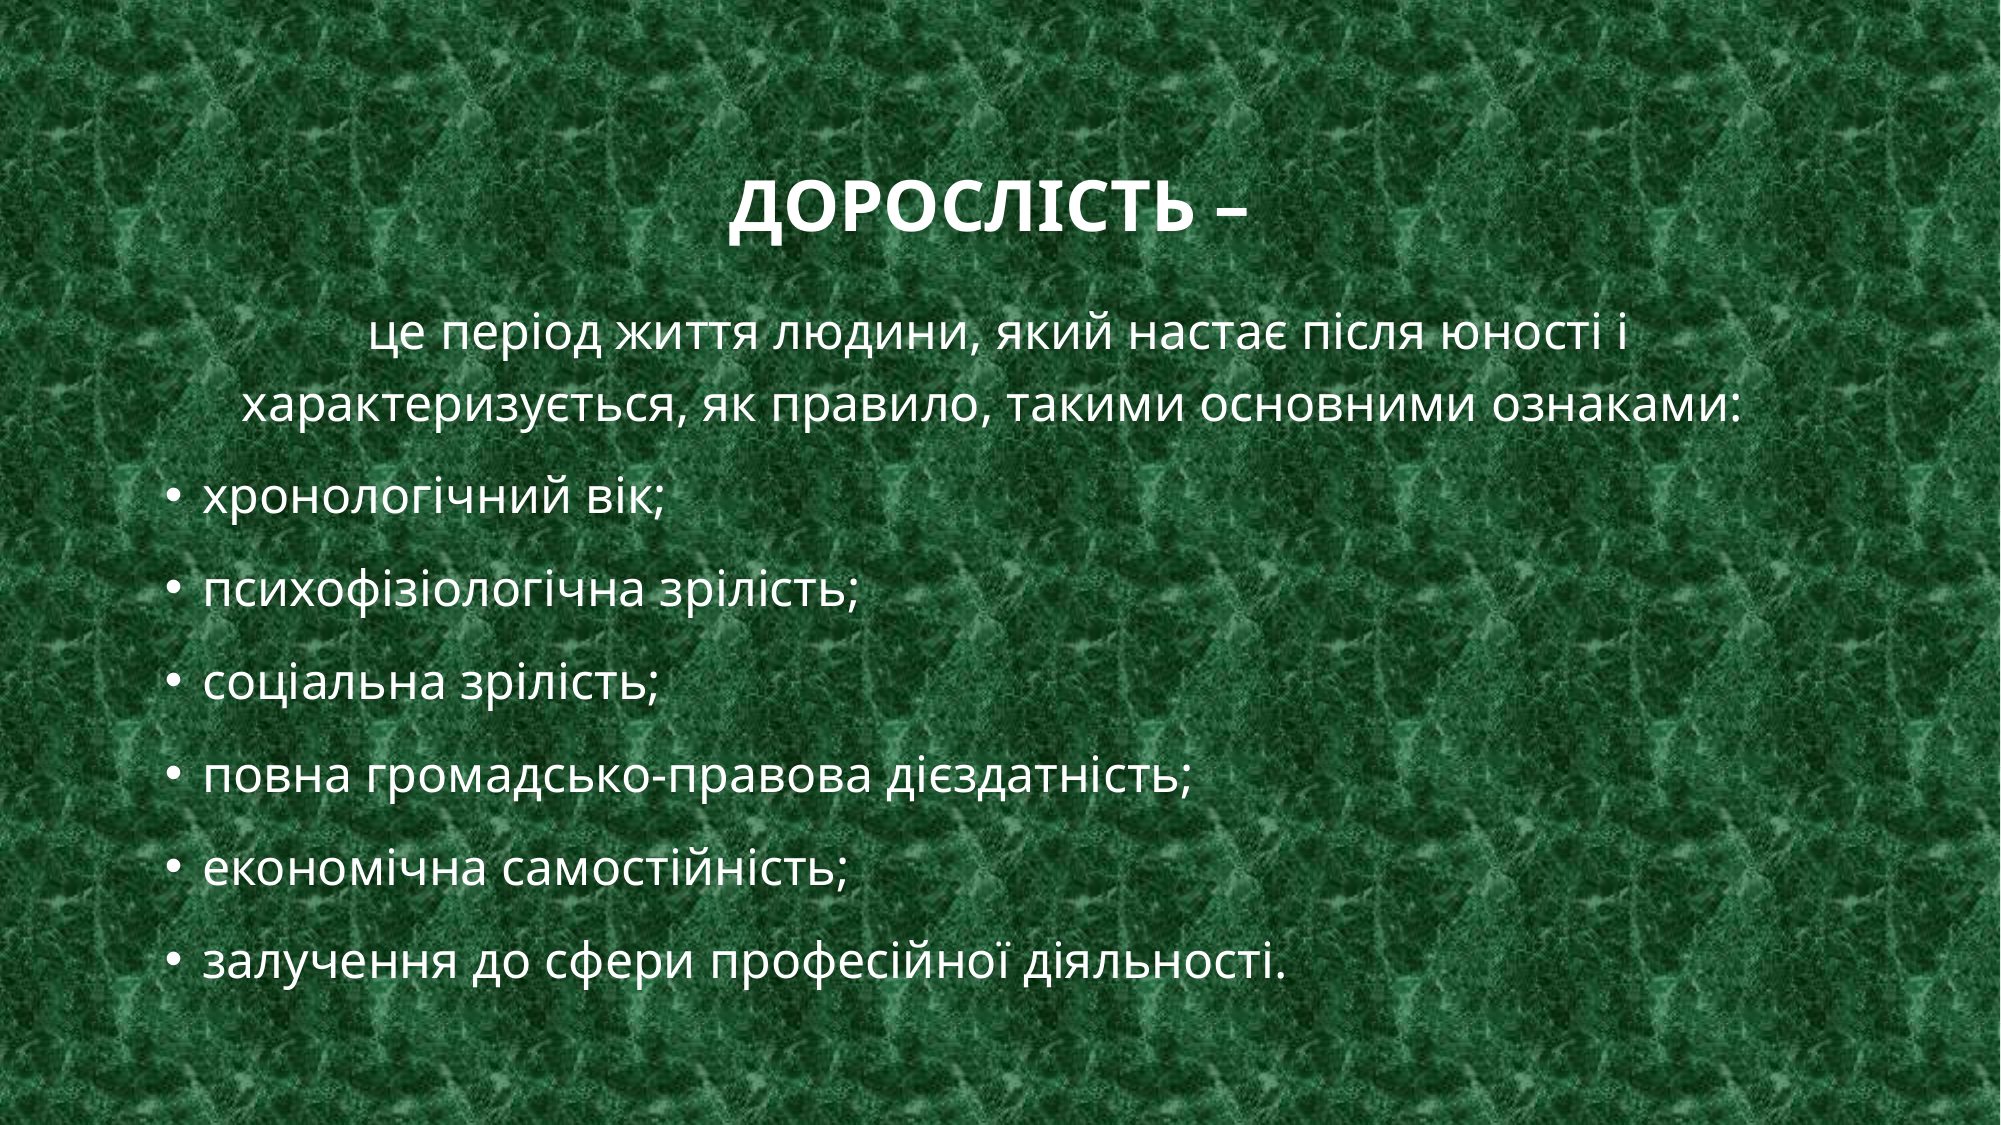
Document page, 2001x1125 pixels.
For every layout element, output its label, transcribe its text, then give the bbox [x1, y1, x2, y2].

picture [0, 0, 2001, 1125]
title Дорослість – [149, 99, 1849, 279]
list це період життя людини, який настає після юності і характеризується, як правило, такими основними ознаками: хронологічний вік; психофізіологічна зрілість; соціальна зрілість; повна громадсько-правова дієздатність; економічна самостійність; залучення до сфери професійної діяльності. [149, 279, 1849, 1025]
